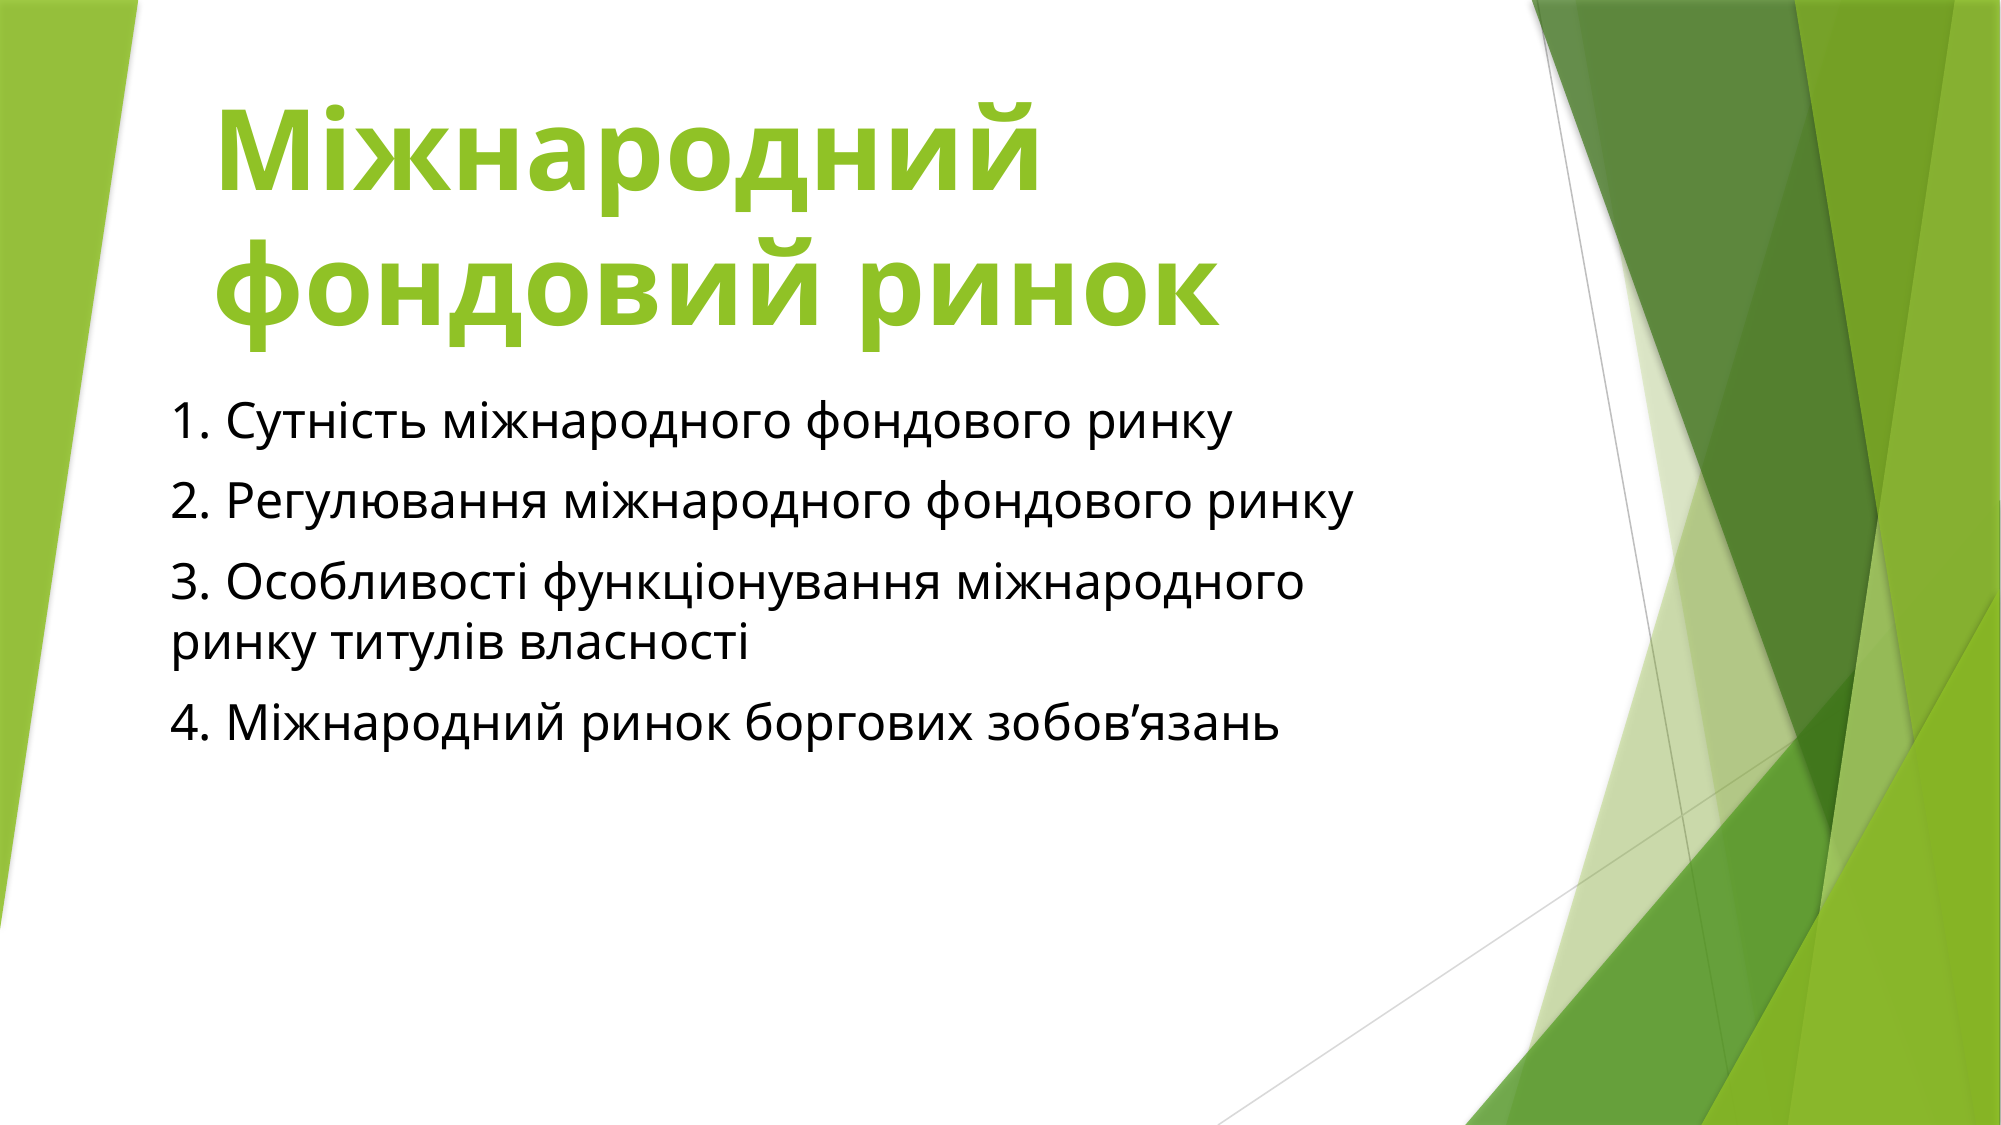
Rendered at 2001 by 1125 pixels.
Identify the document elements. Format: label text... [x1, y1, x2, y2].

title Міжнародний фондовий ринок [197, 85, 1473, 356]
subtitle 1. Сутність міжнародного фондового ринку 2. Регулювання міжнародного фондового ринку 3. Особливості функціонування міжнародного ринку титулів власності 4. Міжнародний ринок боргових зобов’язань [155, 380, 1430, 1001]
